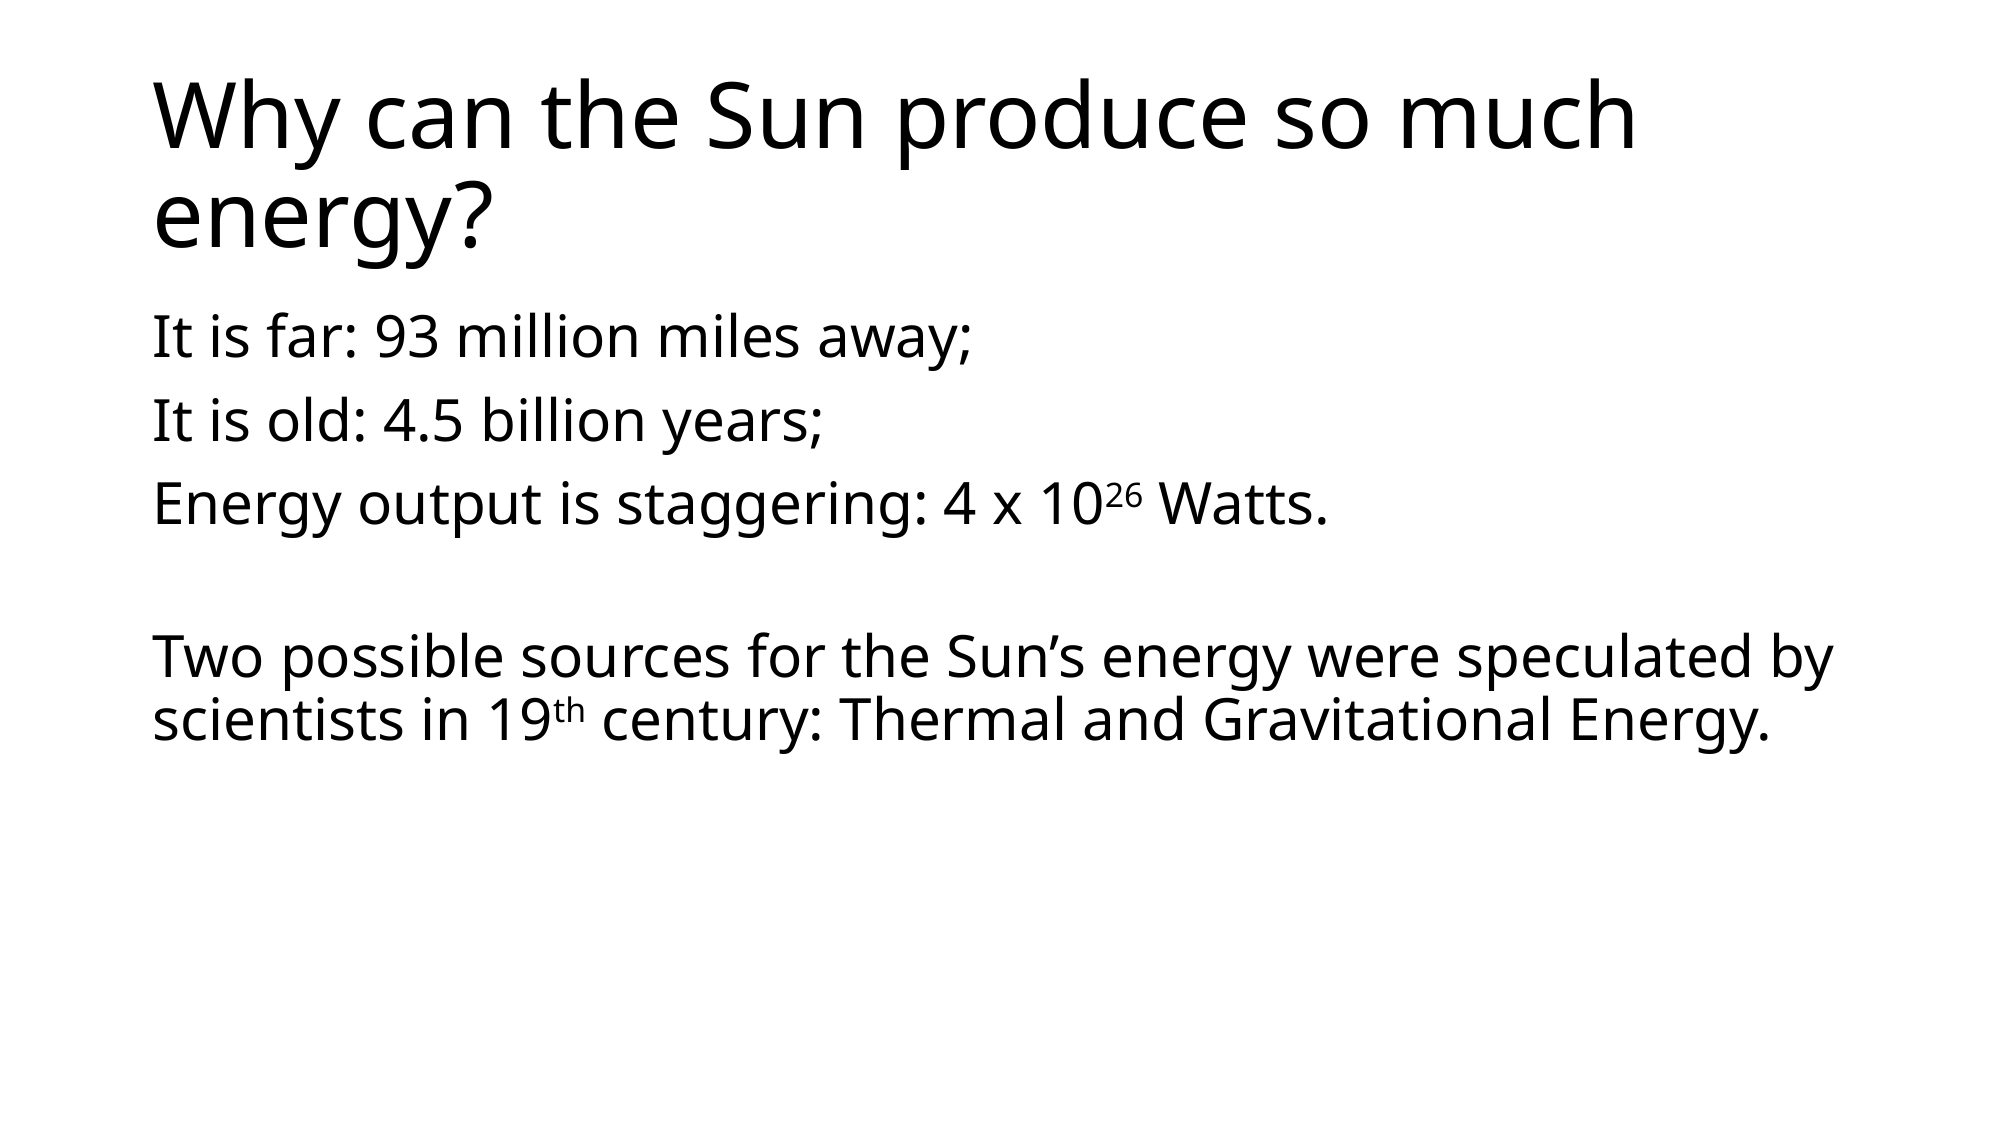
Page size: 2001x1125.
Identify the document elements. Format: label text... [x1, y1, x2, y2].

text_box Two possible sources for the Sun’s energy were speculated by scientists in 19th century: Thermal and Gravitational Energy. [137, 619, 1863, 918]
list It is far: 93 million miles away; It is old: 4.5 billion years; Energy output is staggering: 4 x 1026 Watts. [137, 299, 1863, 598]
title Why can the Sun produce so much energy? [137, 59, 1863, 278]
